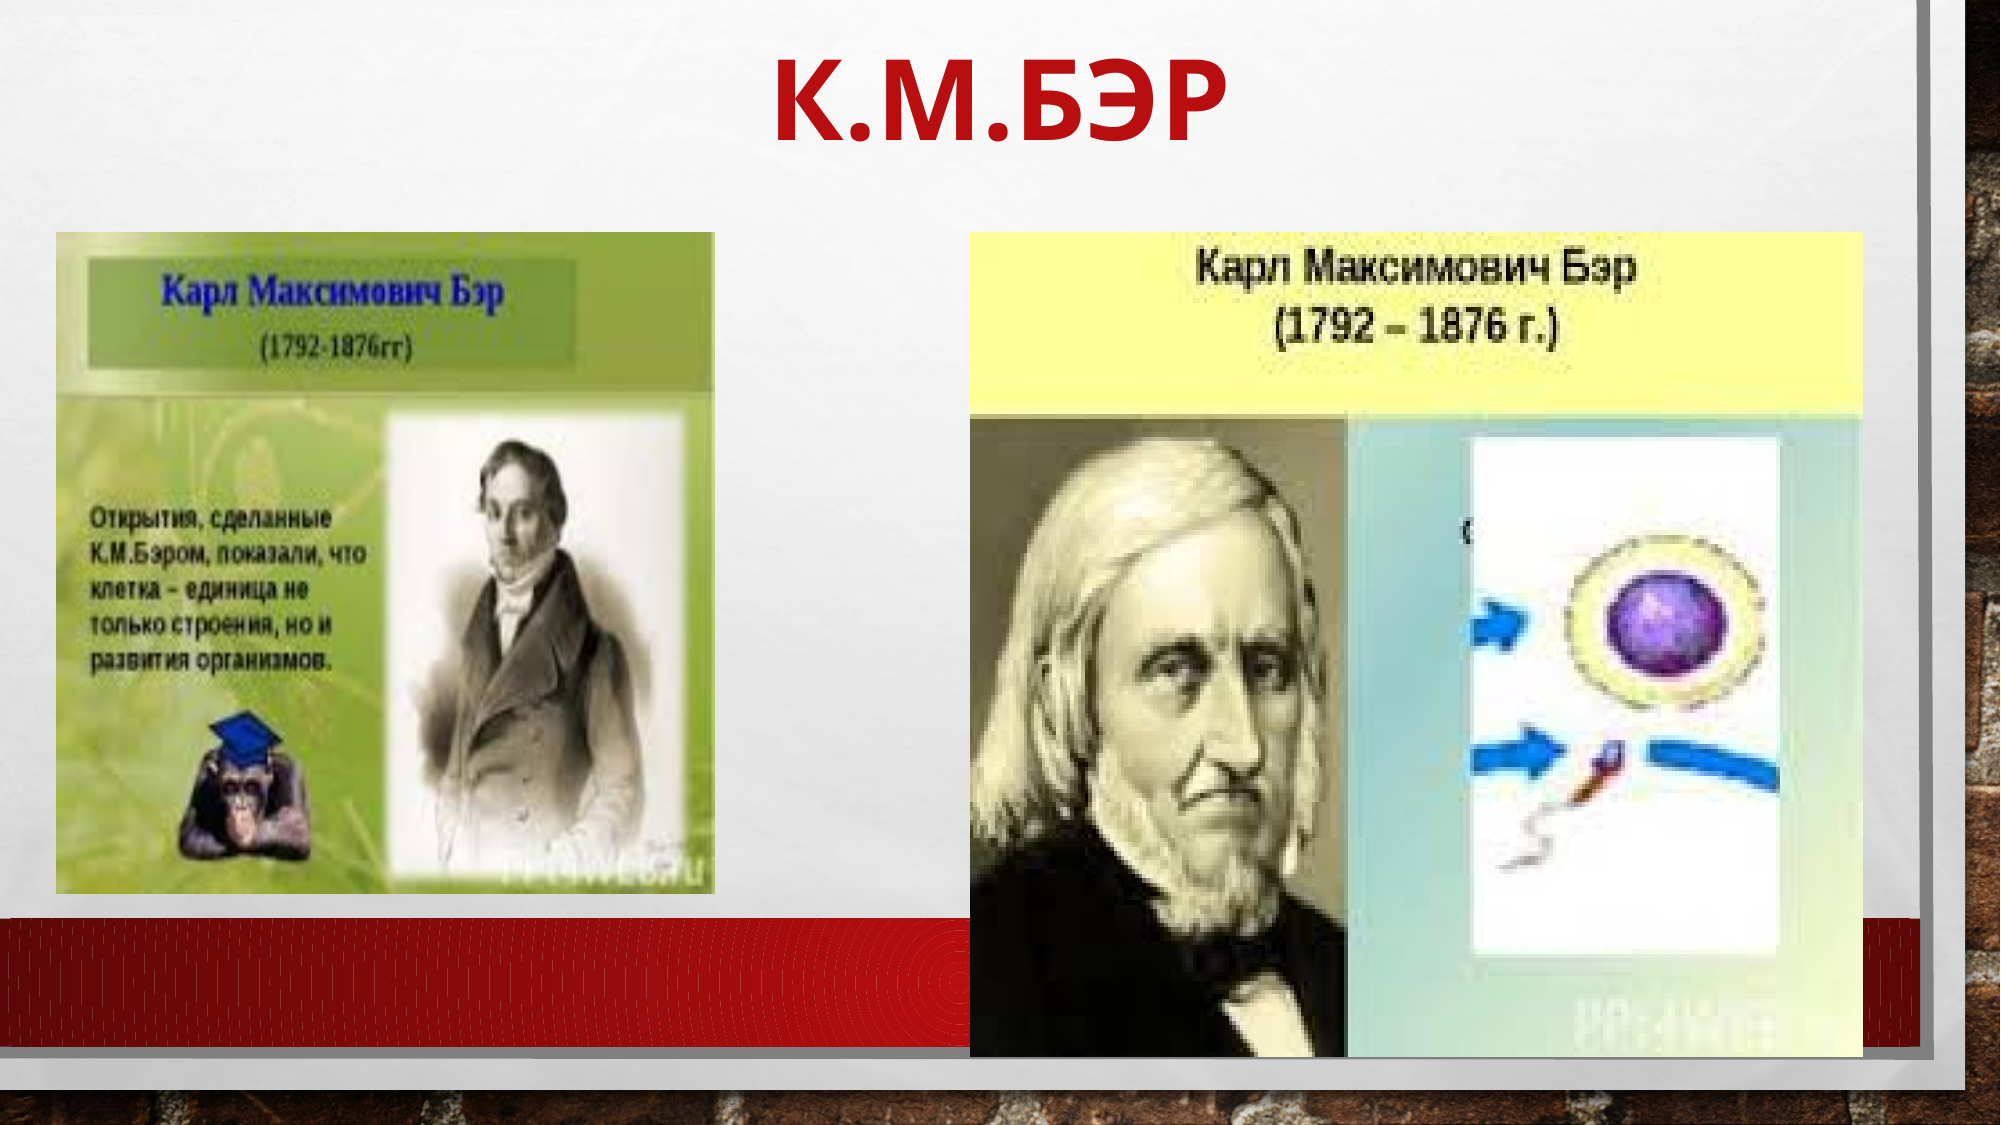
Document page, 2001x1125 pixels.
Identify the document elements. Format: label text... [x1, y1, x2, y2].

title К.М.Бэр [137, 40, 1863, 168]
picture [969, 232, 1863, 1057]
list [56, 232, 716, 894]
picture [0, 0, 2000, 1125]
